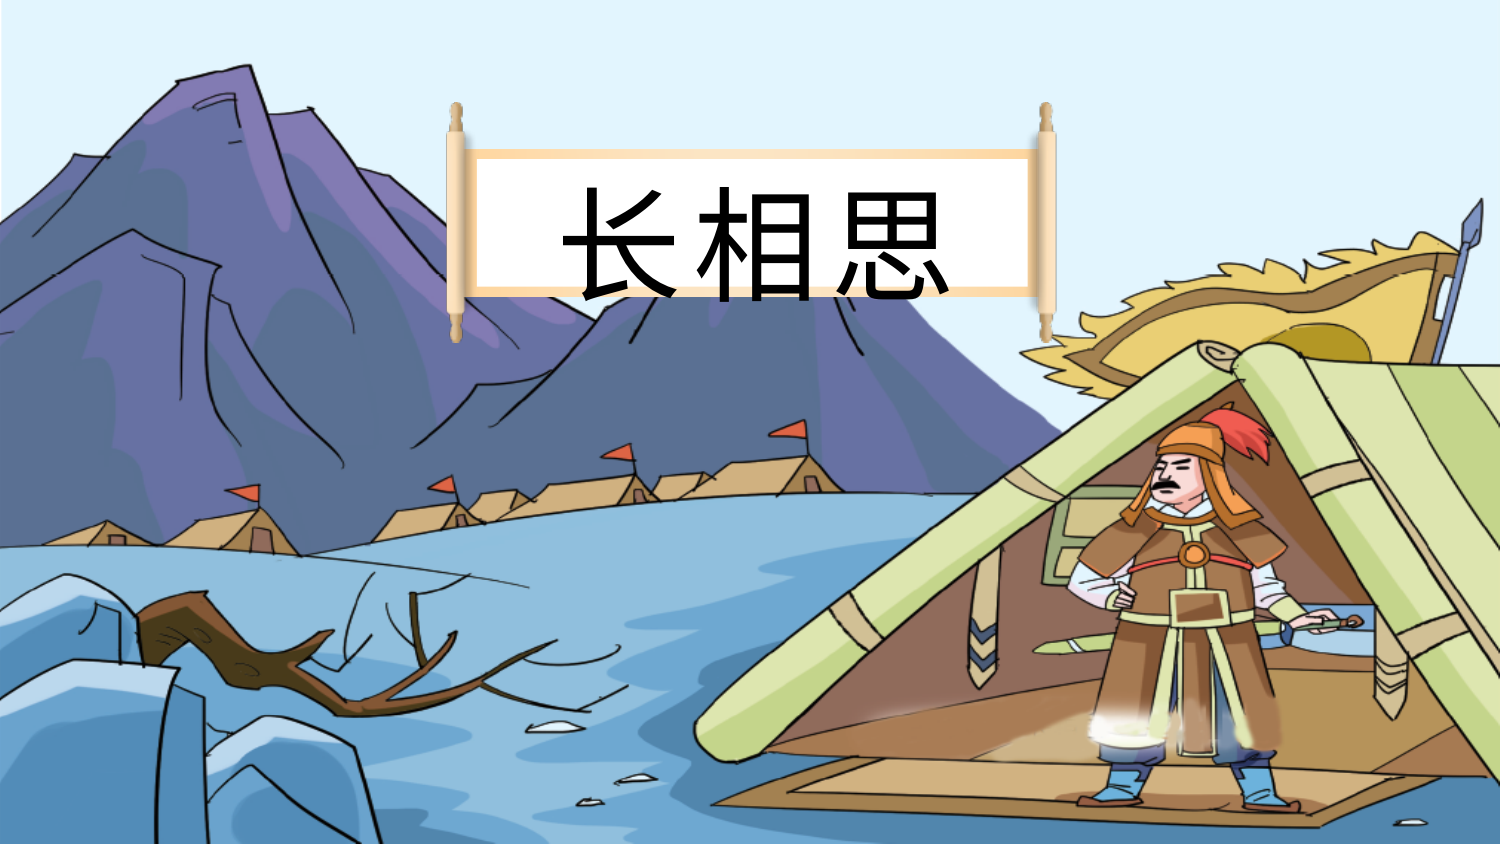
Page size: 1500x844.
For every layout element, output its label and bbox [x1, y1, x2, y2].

picture [0, 0, 1500, 844]
text_box [445, 85, 1058, 343]
